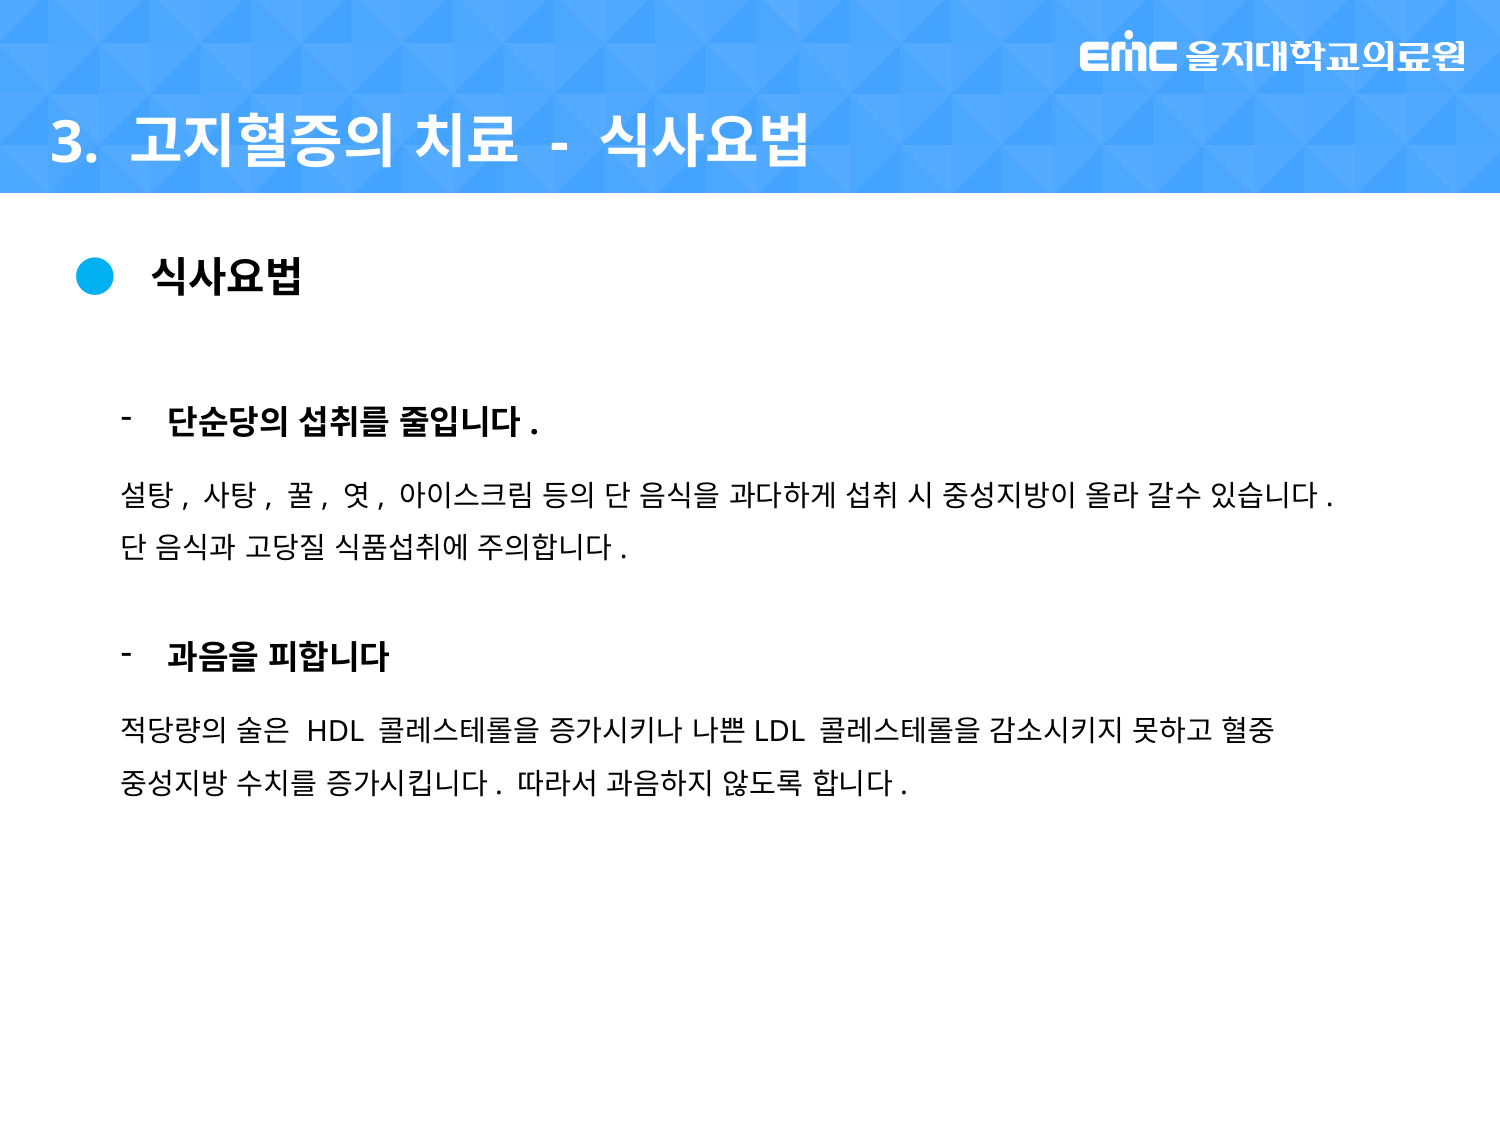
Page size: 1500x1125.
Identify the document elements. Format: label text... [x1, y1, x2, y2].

text_box 단순당의 섭취를 줄입니다. 설탕, 사탕, 꿀, 엿, 아이스크림 등의 단 음식을 과다하게 섭취 시 중성지방이 올라 갈수 있습니다. 단 음식과 고당질 식품섭취에 주의합니다. 과음을 피합니다 적당량의 술은 HDL 콜레스테롤을 증가시키나 나쁜LDL 콜레스테롤을 감소시키지 못하고 혈중 중성지방 수치를 증가시킵니다. 따라서 과음하지 않도록 합니다. [106, 373, 1388, 808]
text_box ● 식사요법 [60, 243, 876, 309]
picture [0, 0, 1500, 193]
